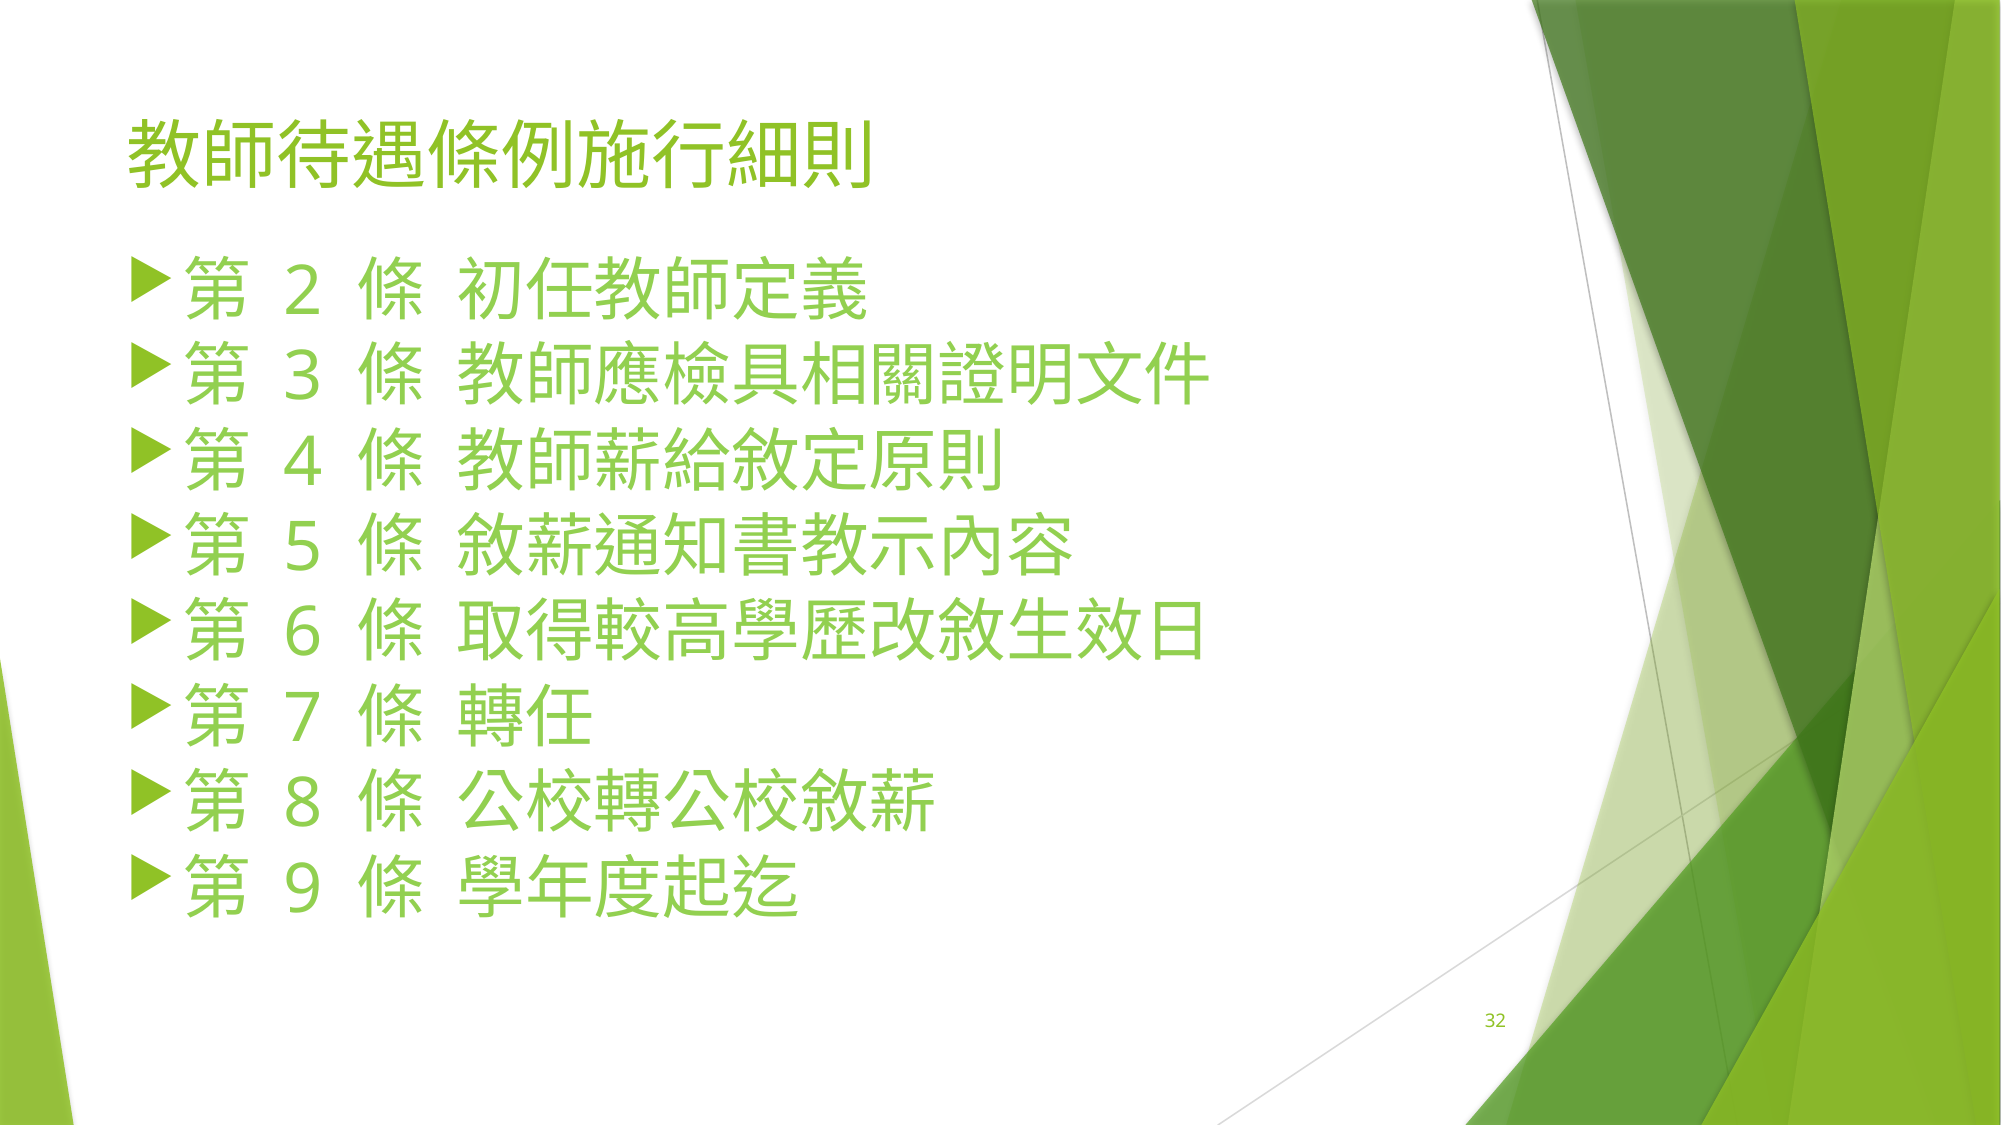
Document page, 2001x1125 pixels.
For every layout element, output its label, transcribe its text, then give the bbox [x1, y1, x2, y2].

slide_number 32 [1409, 991, 1522, 1051]
list 第 2 條 初任教師定義 第 3 條 教師應檢具相關證明文件 第 4 條 教師薪給敘定原則 第 5 條 敘薪通知書教示內容 第 6 條 取得較高學歷改敘生效日 第 7 條 轉任 第 8 條 公校轉公校敘薪 第 9 條 學年度起迄 [111, 235, 1522, 992]
title 教師待遇條例施行細則 [111, 99, 1522, 235]
